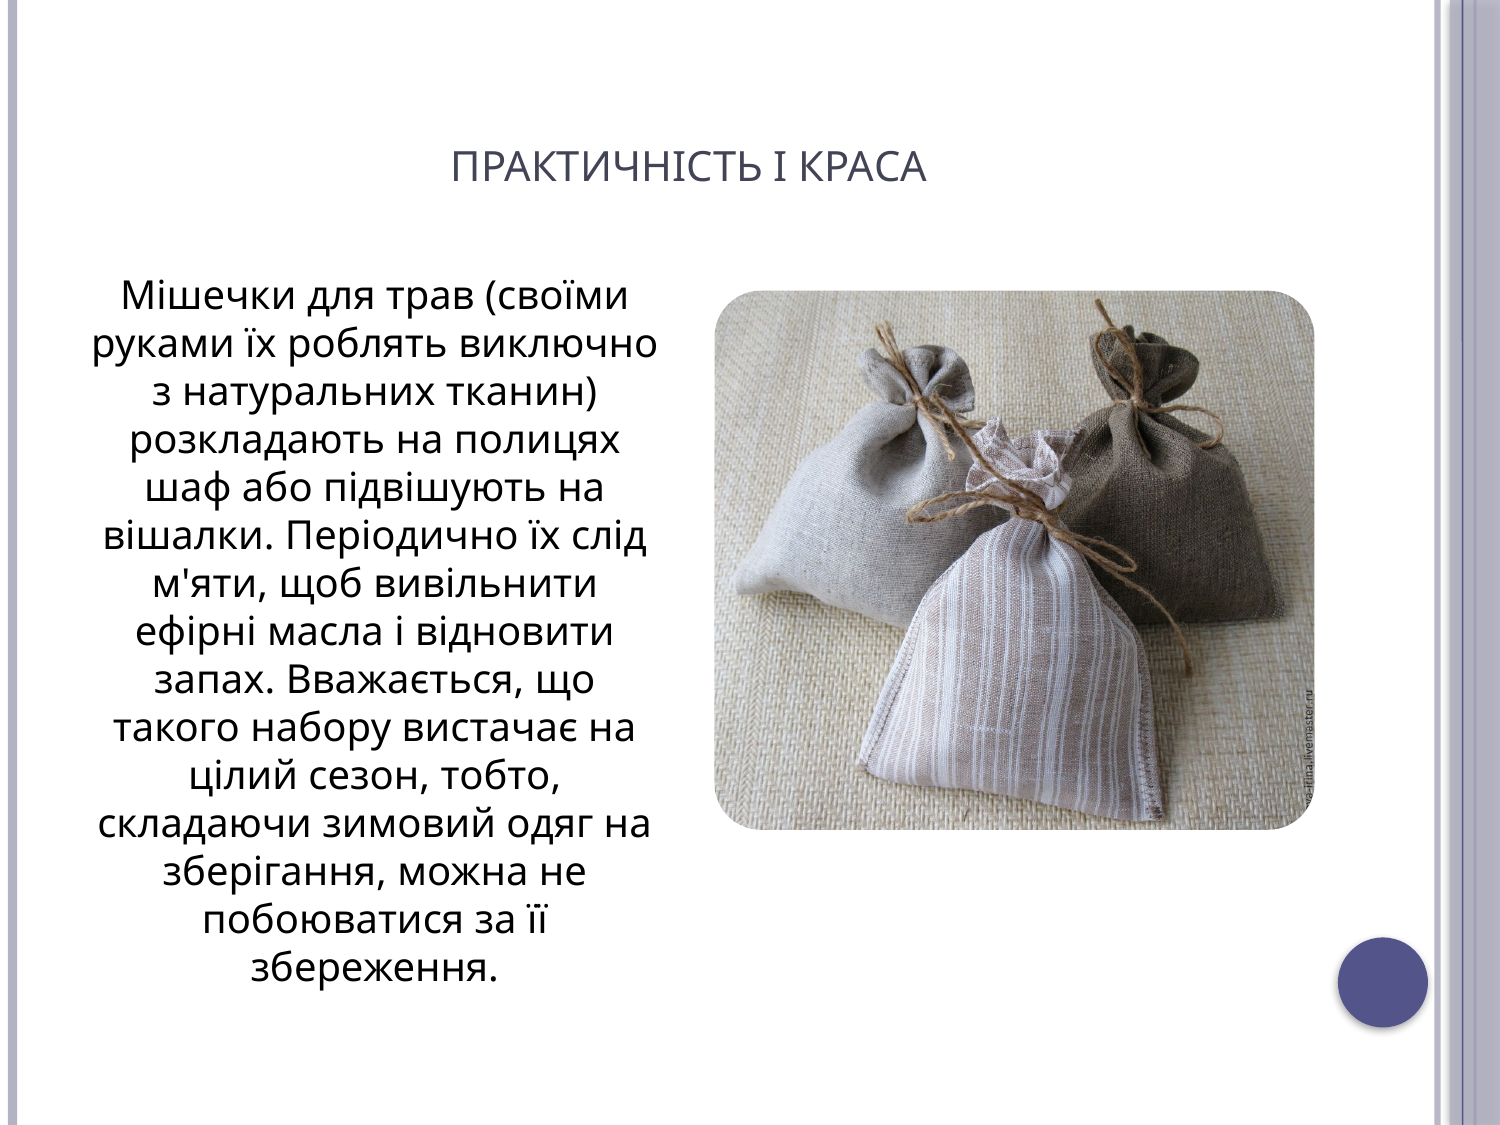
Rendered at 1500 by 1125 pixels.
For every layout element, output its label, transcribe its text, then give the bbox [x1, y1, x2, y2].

title Практичність і краса [76, 101, 1302, 198]
list Мішечки для трав (своїми руками їх роблять виключно з натуральних тканин) розкладають на полицях шаф або підвішують на вішалки. Періодично їх слід м'яти, щоб вивільнити ефірні масла і відновити запах. Вважається, що такого набору вистачає на цілий сезон, тобто, складаючи зимовий одяг на зберігання, можна не побоюватися за її збереження. [75, 262, 675, 1013]
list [713, 290, 1315, 831]
